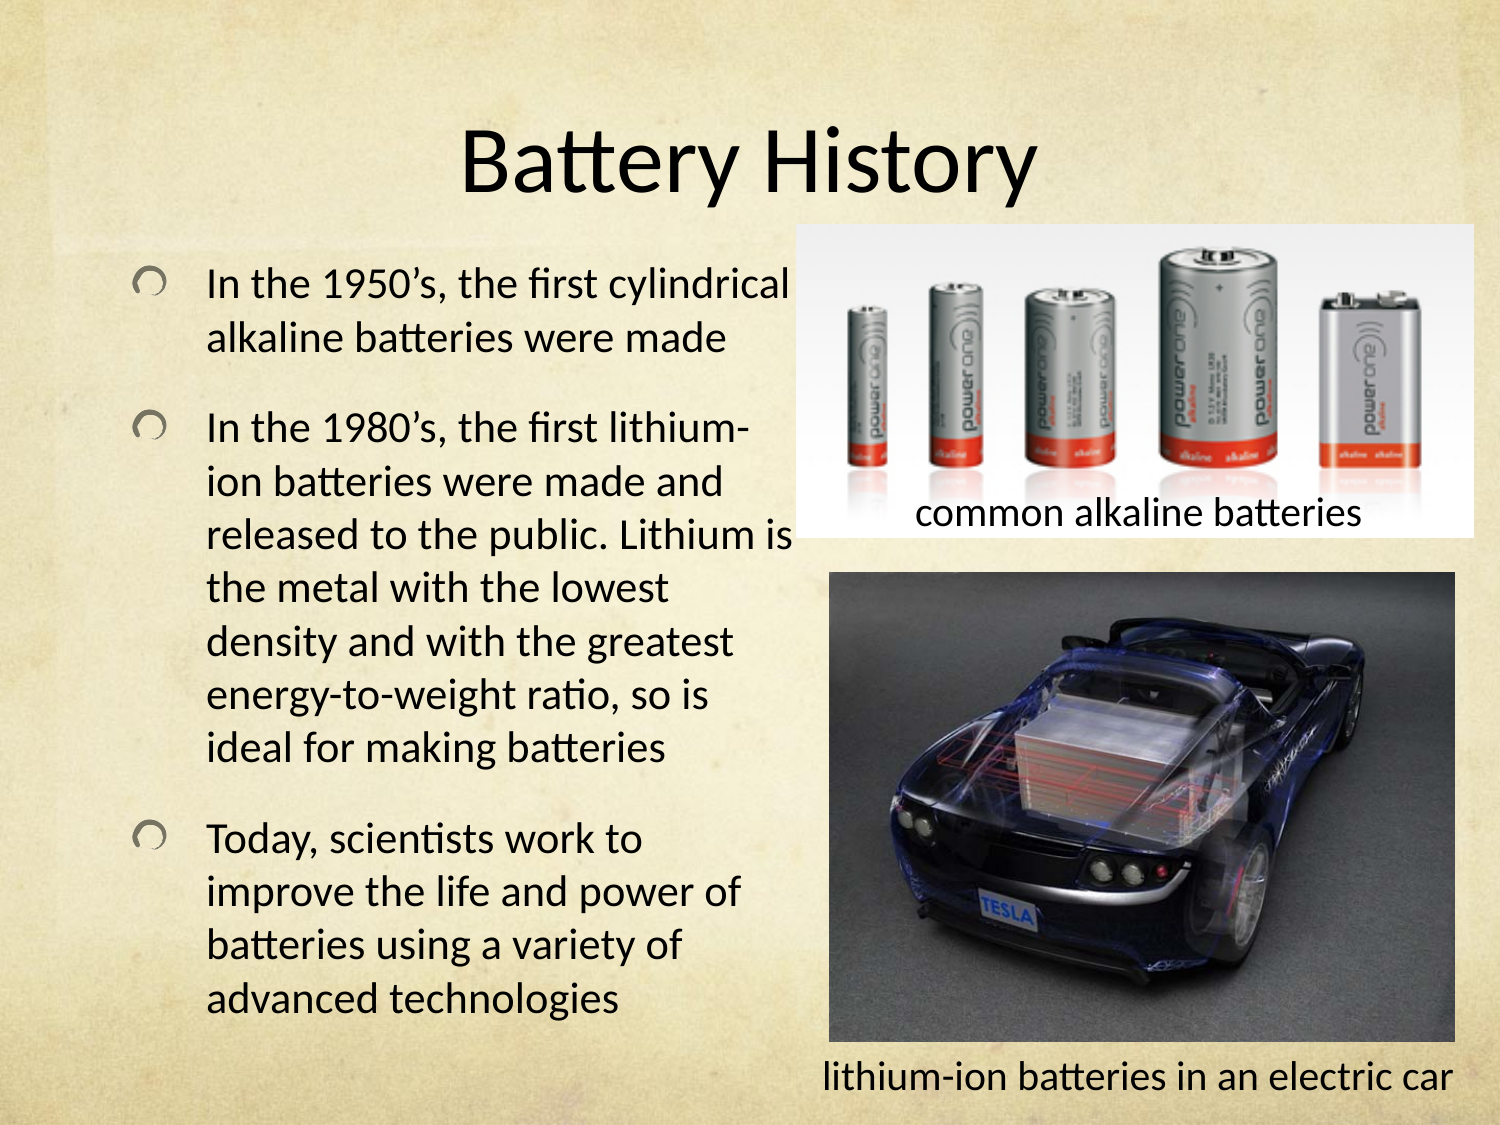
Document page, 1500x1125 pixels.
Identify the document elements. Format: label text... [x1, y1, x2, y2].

text_box lithium-ion batteries in an electric car [803, 1041, 1474, 1107]
title Battery History [150, 82, 1350, 225]
picture [0, 0, 1500, 1125]
list In the 1950’s, the first cylindrical alkaline batteries were made In the 1980’s, the first lithium-ion batteries were made and released to the public. Lithium is the metal with the lowest density and with the greatest energy-to-weight ratio, so is ideal for making batteries Today, scientists work to improve the life and power of batteries using a variety of advanced technologies [117, 246, 811, 1042]
